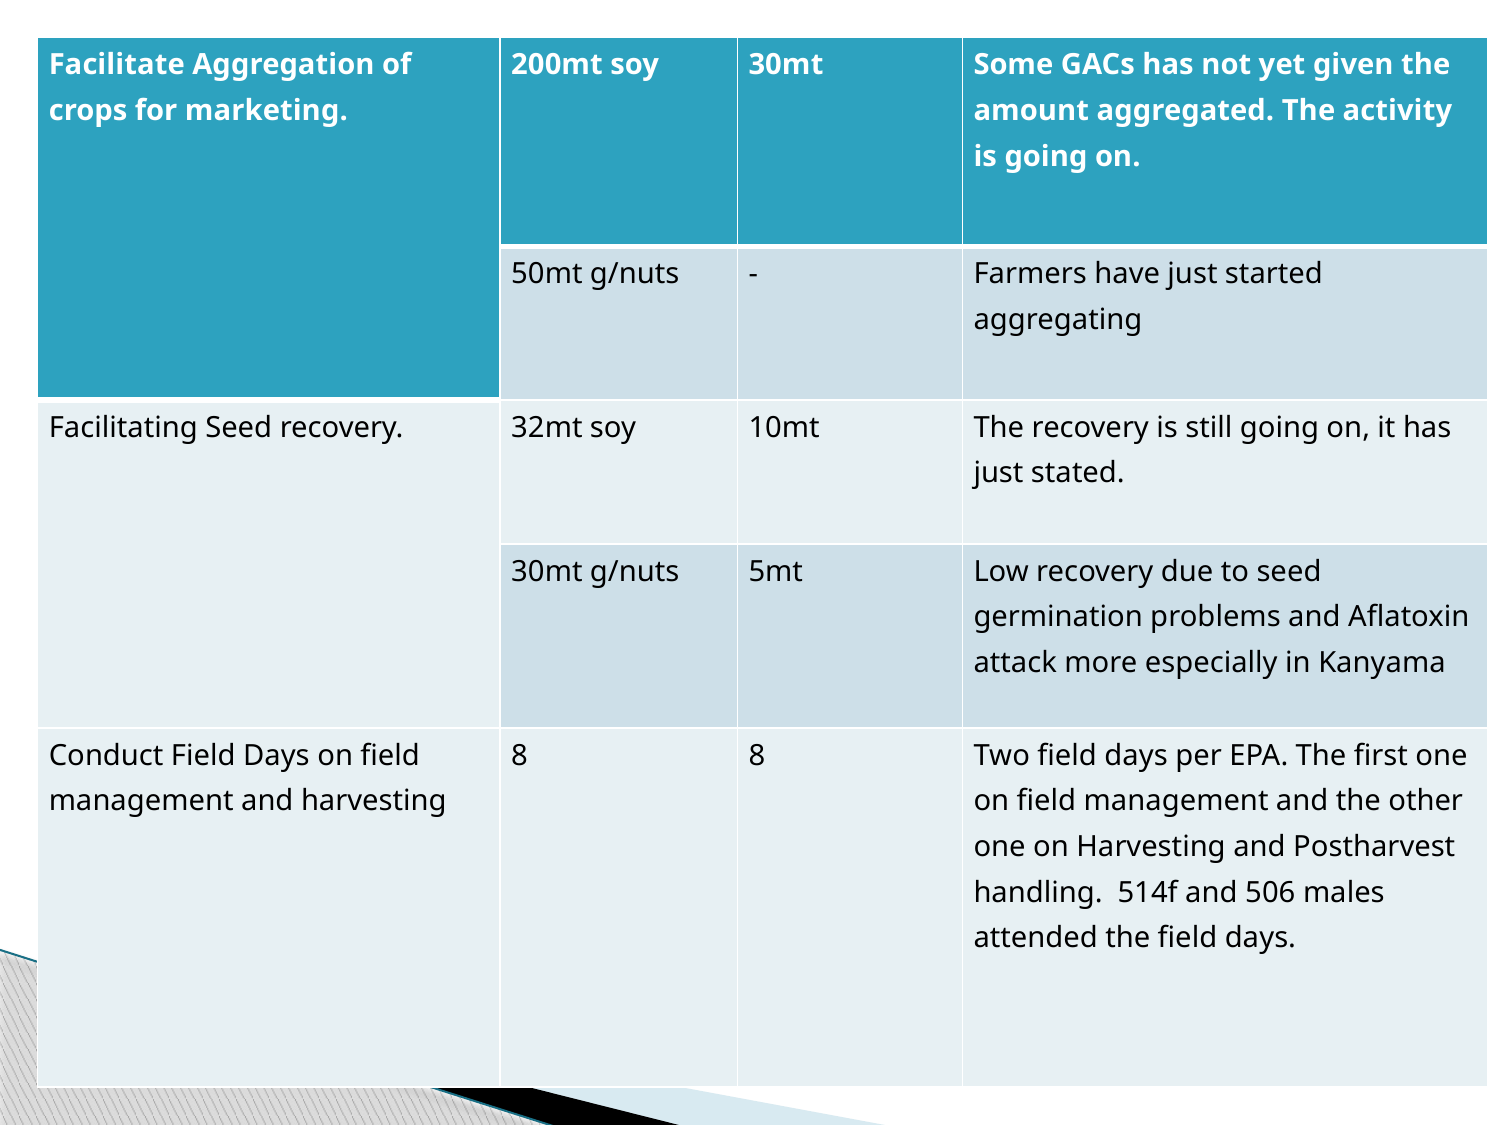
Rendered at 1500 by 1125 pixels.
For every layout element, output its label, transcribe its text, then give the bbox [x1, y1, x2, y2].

table_cell 32mt soy [501, 401, 737, 543]
table_header Facilitate Aggregation of crops for marketing. [38, 38, 499, 397]
table_cell Two field days per EPA. The first one on field management and the other one on Harvesting and Postharvest handling. 514f and 506 males attended the field days. [963, 729, 1487, 1086]
table_header 30mt [738, 38, 962, 244]
table_cell 50mt g/nuts [501, 249, 737, 399]
table_header Some GACs has not yet given the amount aggregated. The activity is going on. [963, 38, 1487, 244]
table_cell Low recovery due to seed germination problems and Aflatoxin attack more especially in Kanyama [963, 545, 1487, 727]
table_header 200mt soy [501, 38, 737, 244]
table_cell The recovery is still going on, it has just stated. [963, 401, 1487, 543]
table_cell Farmers have just started aggregating [963, 249, 1487, 399]
table_cell 30mt g/nuts [501, 545, 737, 727]
table_cell Conduct Field Days on field management and harvesting [38, 729, 499, 1086]
table_cell - [738, 249, 962, 399]
table_cell Facilitating Seed recovery. [38, 403, 499, 727]
table_cell 8 [501, 729, 737, 1086]
table_cell 8 [738, 729, 962, 1086]
table_cell 10mt [738, 401, 962, 543]
table_cell 5mt [738, 545, 962, 727]
